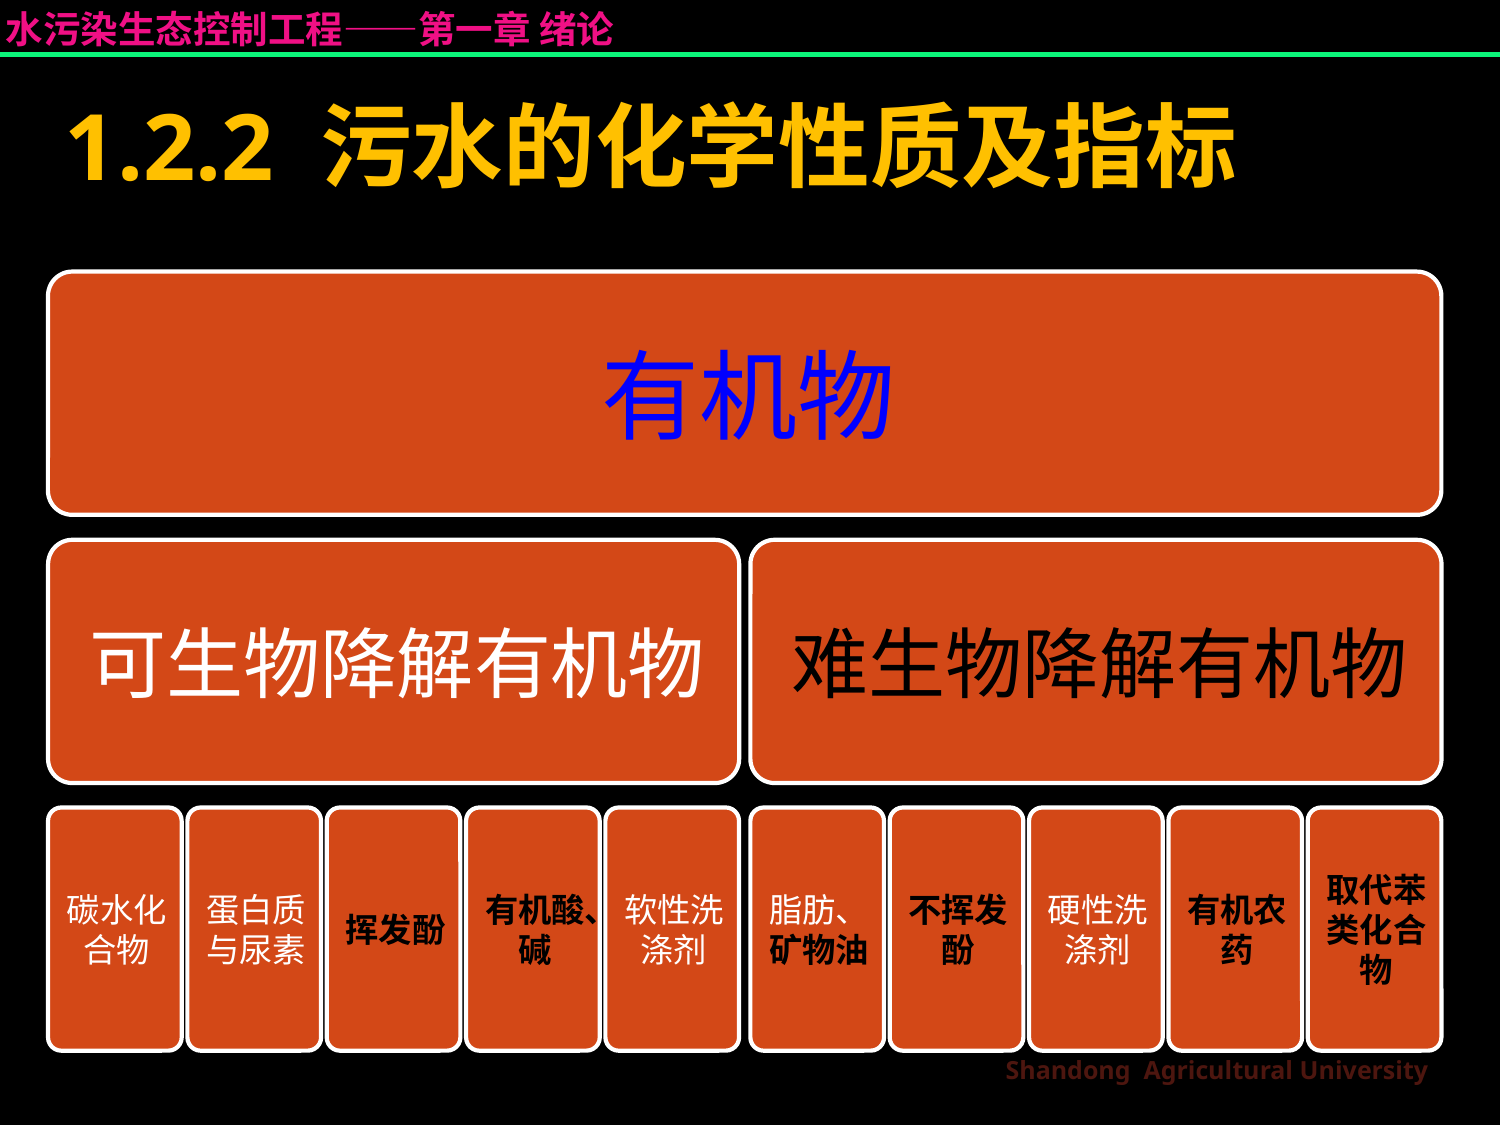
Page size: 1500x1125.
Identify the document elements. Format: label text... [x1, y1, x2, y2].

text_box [47, 271, 1442, 1052]
title 1.2.2 污水的化学性质及指标 [49, 66, 1451, 221]
